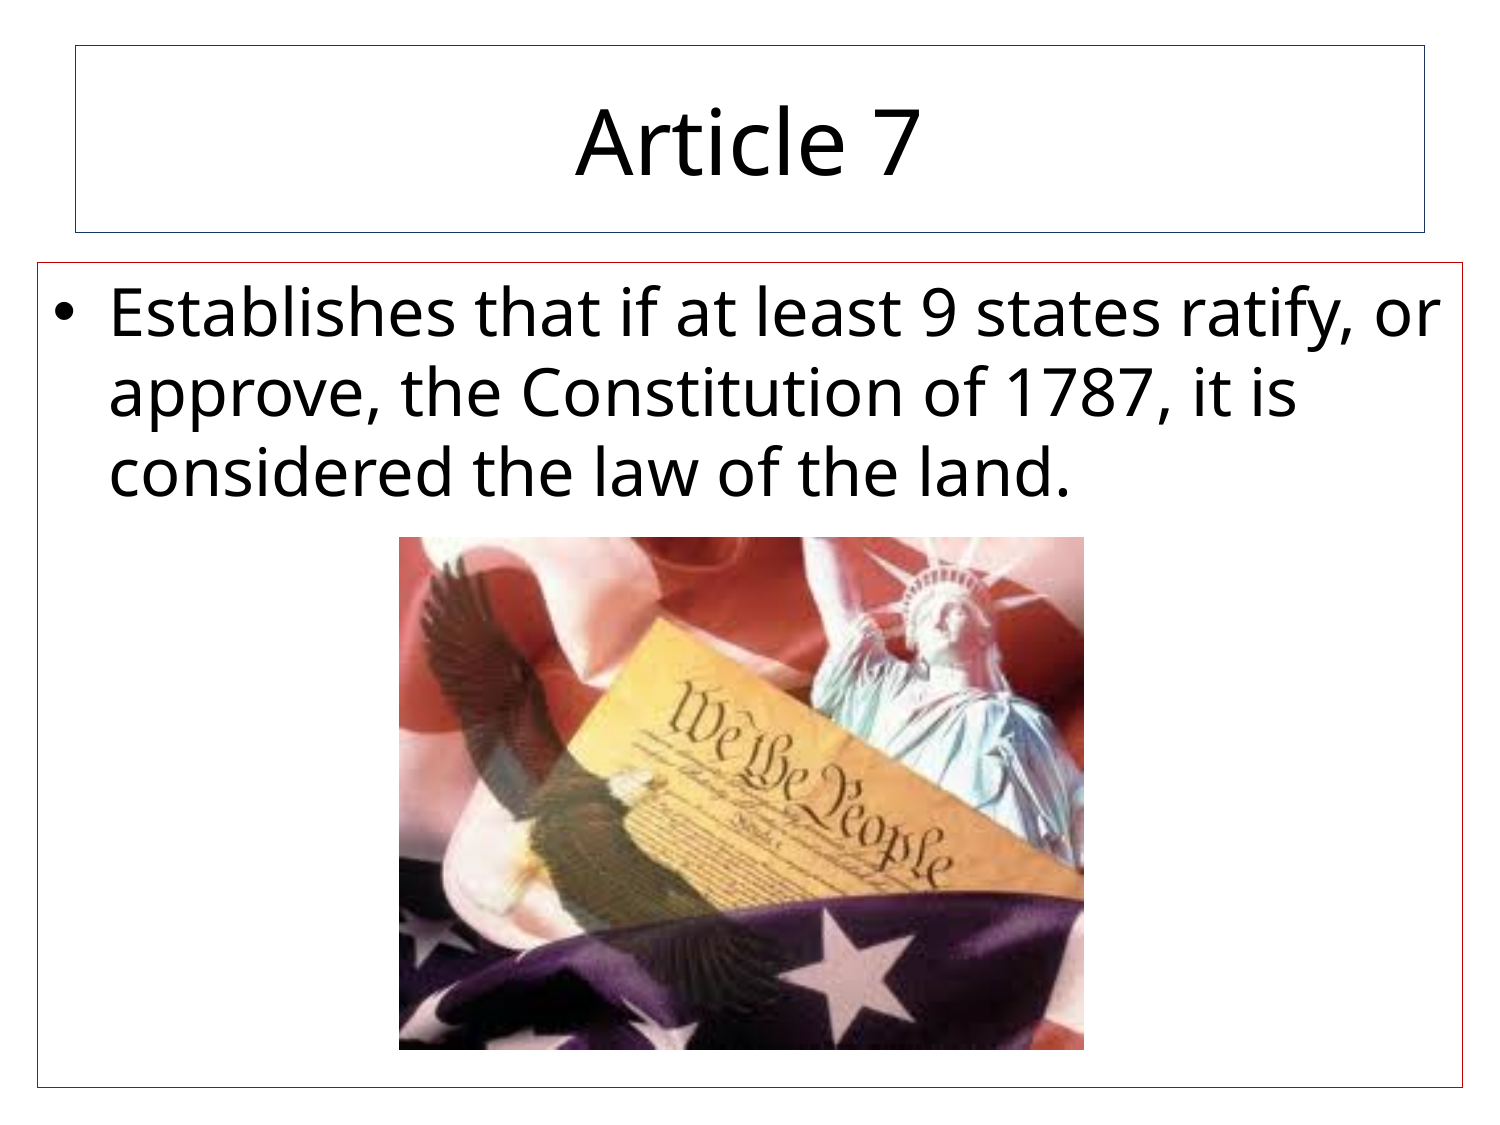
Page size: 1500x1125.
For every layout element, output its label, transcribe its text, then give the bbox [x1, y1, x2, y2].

title Article 7 [75, 45, 1425, 233]
list Establishes that if at least 9 states ratify, or approve, the Constitution of 1787, it is considered the law of the land. [37, 262, 1463, 1088]
picture [398, 537, 1084, 1051]
